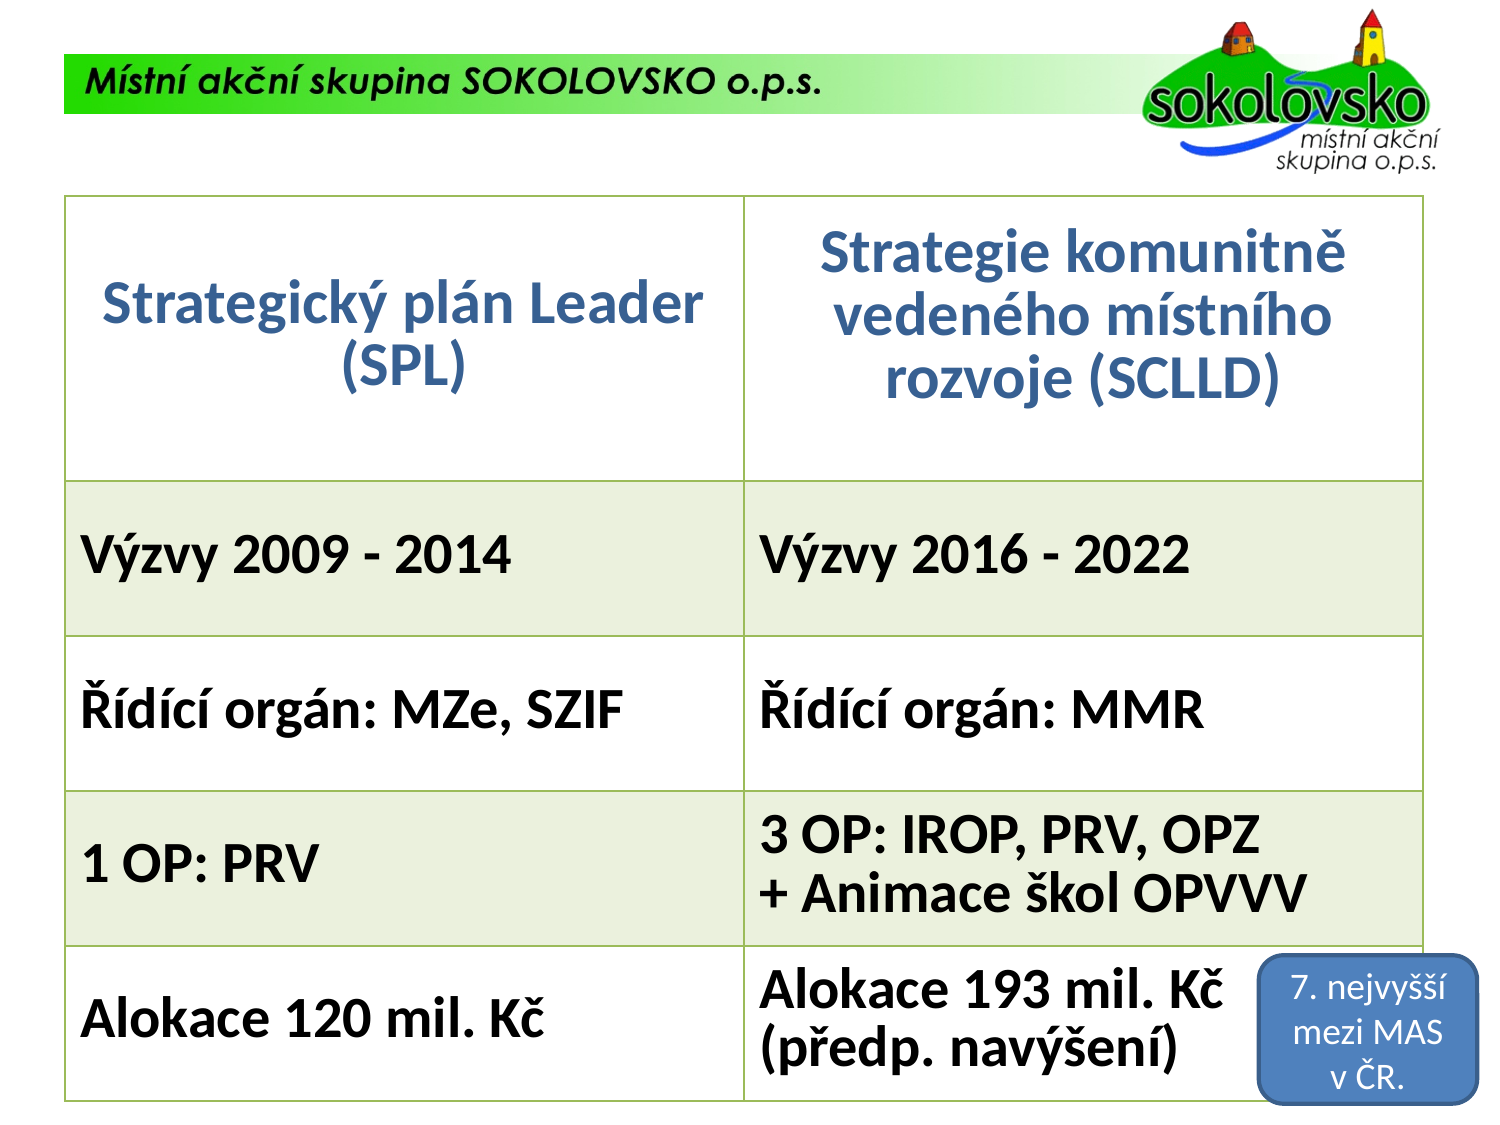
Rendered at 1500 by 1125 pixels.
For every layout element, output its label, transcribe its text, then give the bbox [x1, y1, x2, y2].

slide_number 3 [1128, 1090, 1478, 1107]
table_cell Výzvy 2009 - 2014 [66, 482, 743, 635]
table_cell Řídící orgán: MMR [745, 637, 1422, 790]
table_cell Výzvy 2016 - 2022 [745, 482, 1422, 635]
table_header Strategický plán Leader (SPL) [66, 197, 743, 480]
table_header Strategie komunitně vedeného místního rozvoje (SCLLD) [745, 197, 1422, 480]
table_cell Alokace 193 mil. Kč (předp. navýšení) [745, 947, 1422, 1100]
table_cell 1 OP: PRV [66, 792, 743, 945]
picture [64, 0, 1455, 197]
text_box 7. nejvyšší mezi MAS v ČR. [1256, 953, 1480, 1106]
table_cell Alokace 120 mil. Kč [66, 947, 743, 1100]
table_cell 3 OP: IROP, PRV, OPZ + Animace škol OPVVV [745, 792, 1422, 945]
table_cell Řídící orgán: MZe, SZIF [66, 637, 743, 790]
